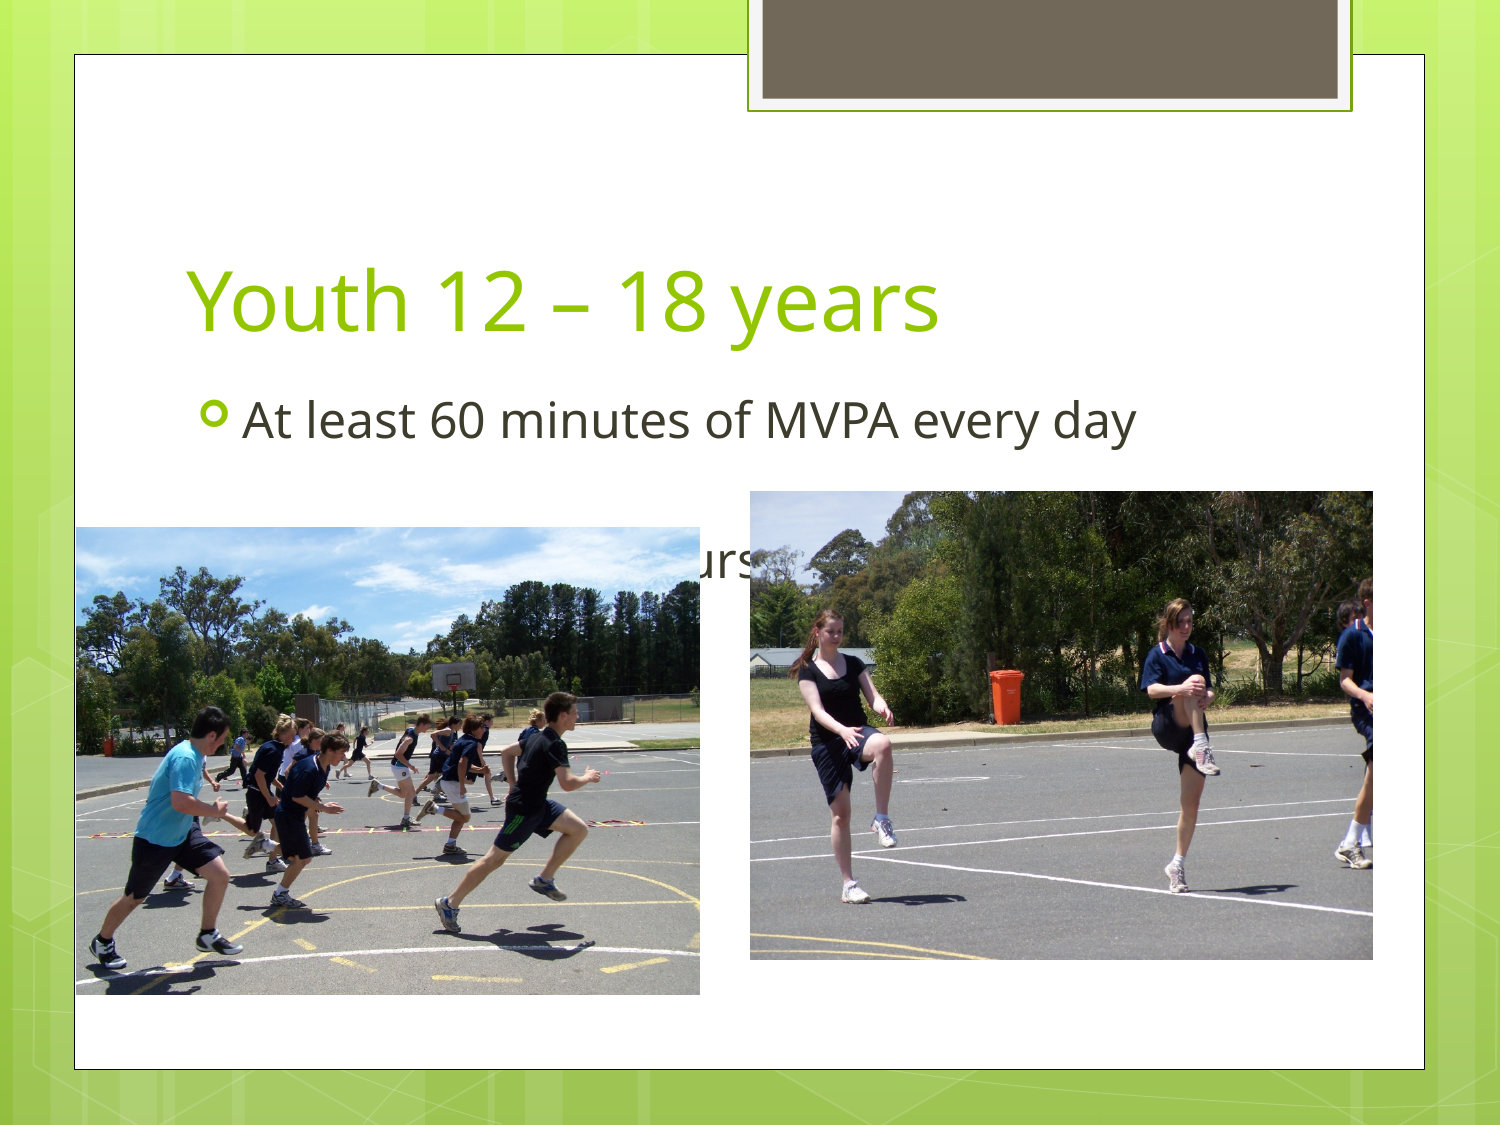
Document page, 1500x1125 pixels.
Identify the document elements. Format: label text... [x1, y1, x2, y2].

title Youth 12 – 18 years [171, 168, 1324, 357]
picture [76, 526, 700, 996]
picture [749, 491, 1374, 960]
list At least 60 minutes of MVPA every day No more than 2 hours of electronic media [171, 381, 1283, 957]
